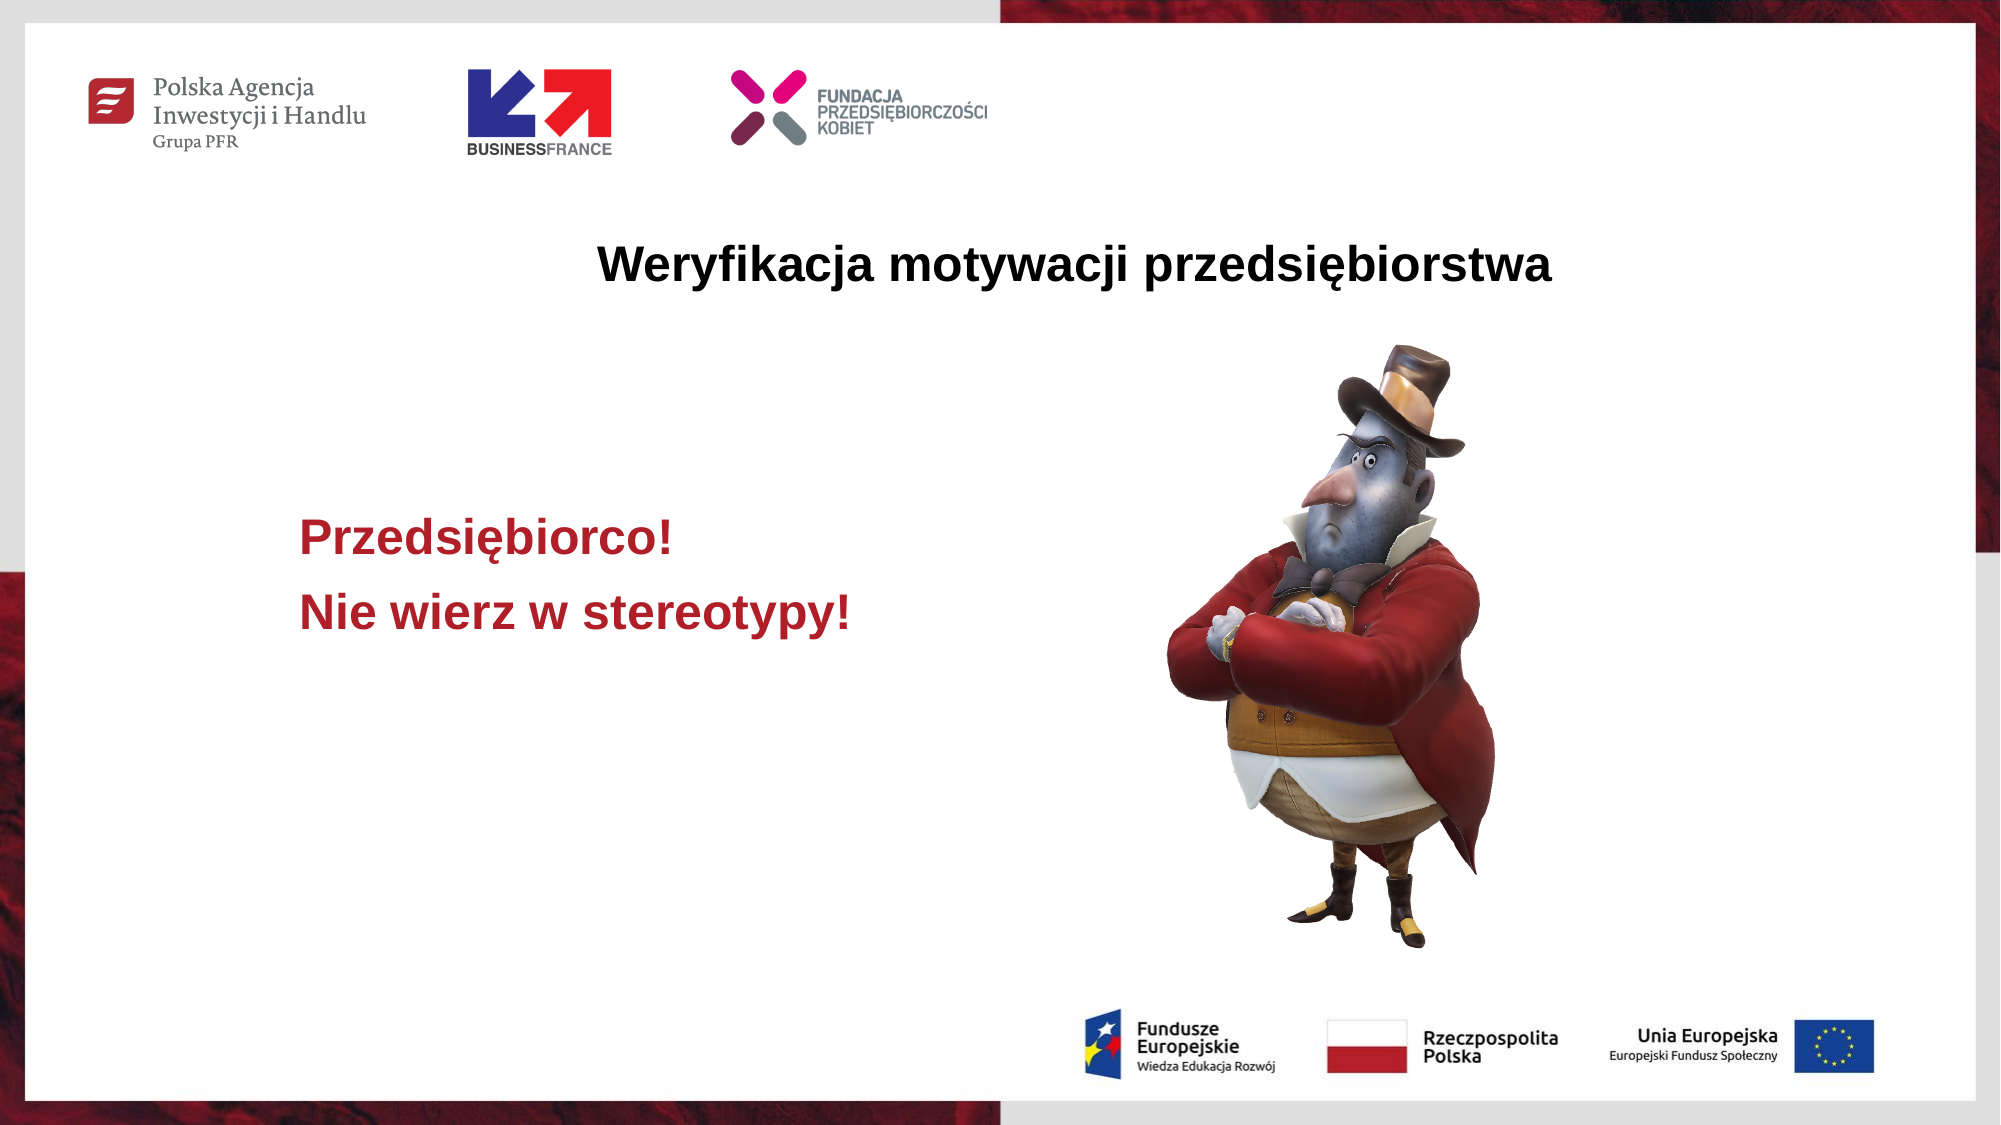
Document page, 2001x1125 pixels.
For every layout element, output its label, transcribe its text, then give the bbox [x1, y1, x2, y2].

list Przedsiębiorco! Nie wierz w stereotypy! [284, 504, 1820, 969]
title Weryfikacja motywacji przedsiębiorstwa [137, 156, 1863, 375]
picture [0, 0, 2001, 1125]
